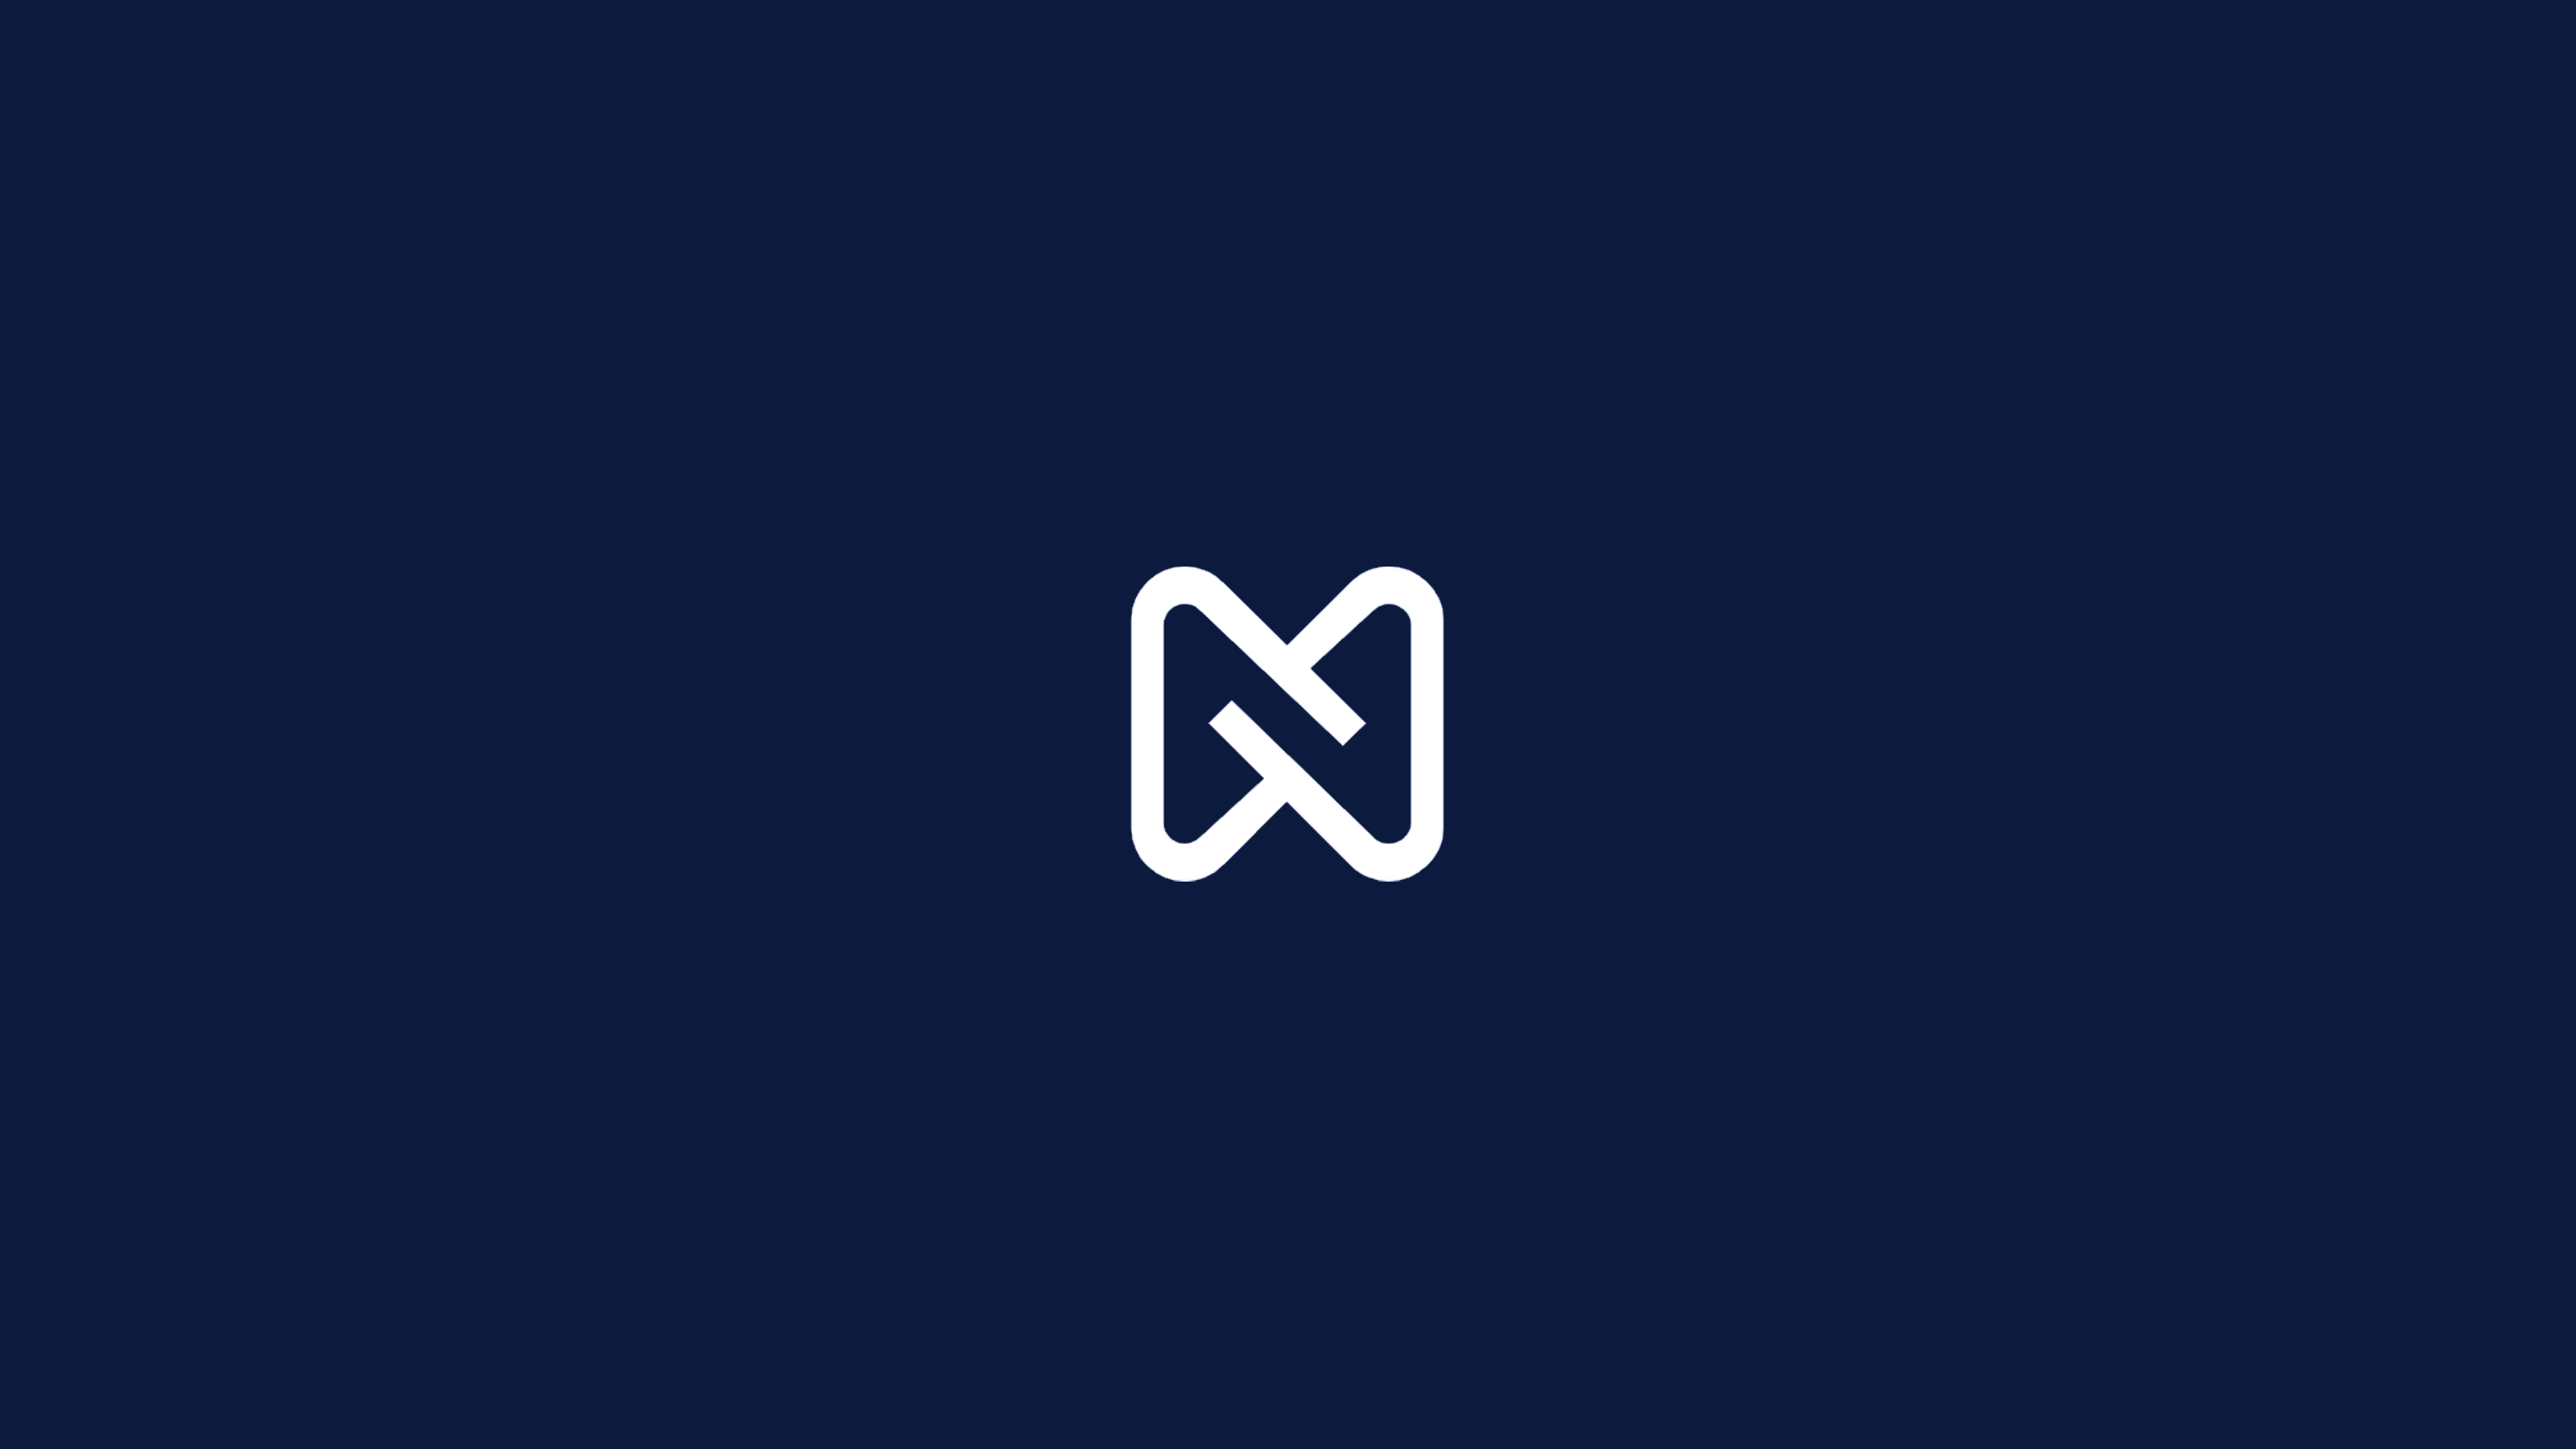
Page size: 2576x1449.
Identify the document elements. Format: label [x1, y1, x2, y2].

picture [1129, 567, 1447, 882]
